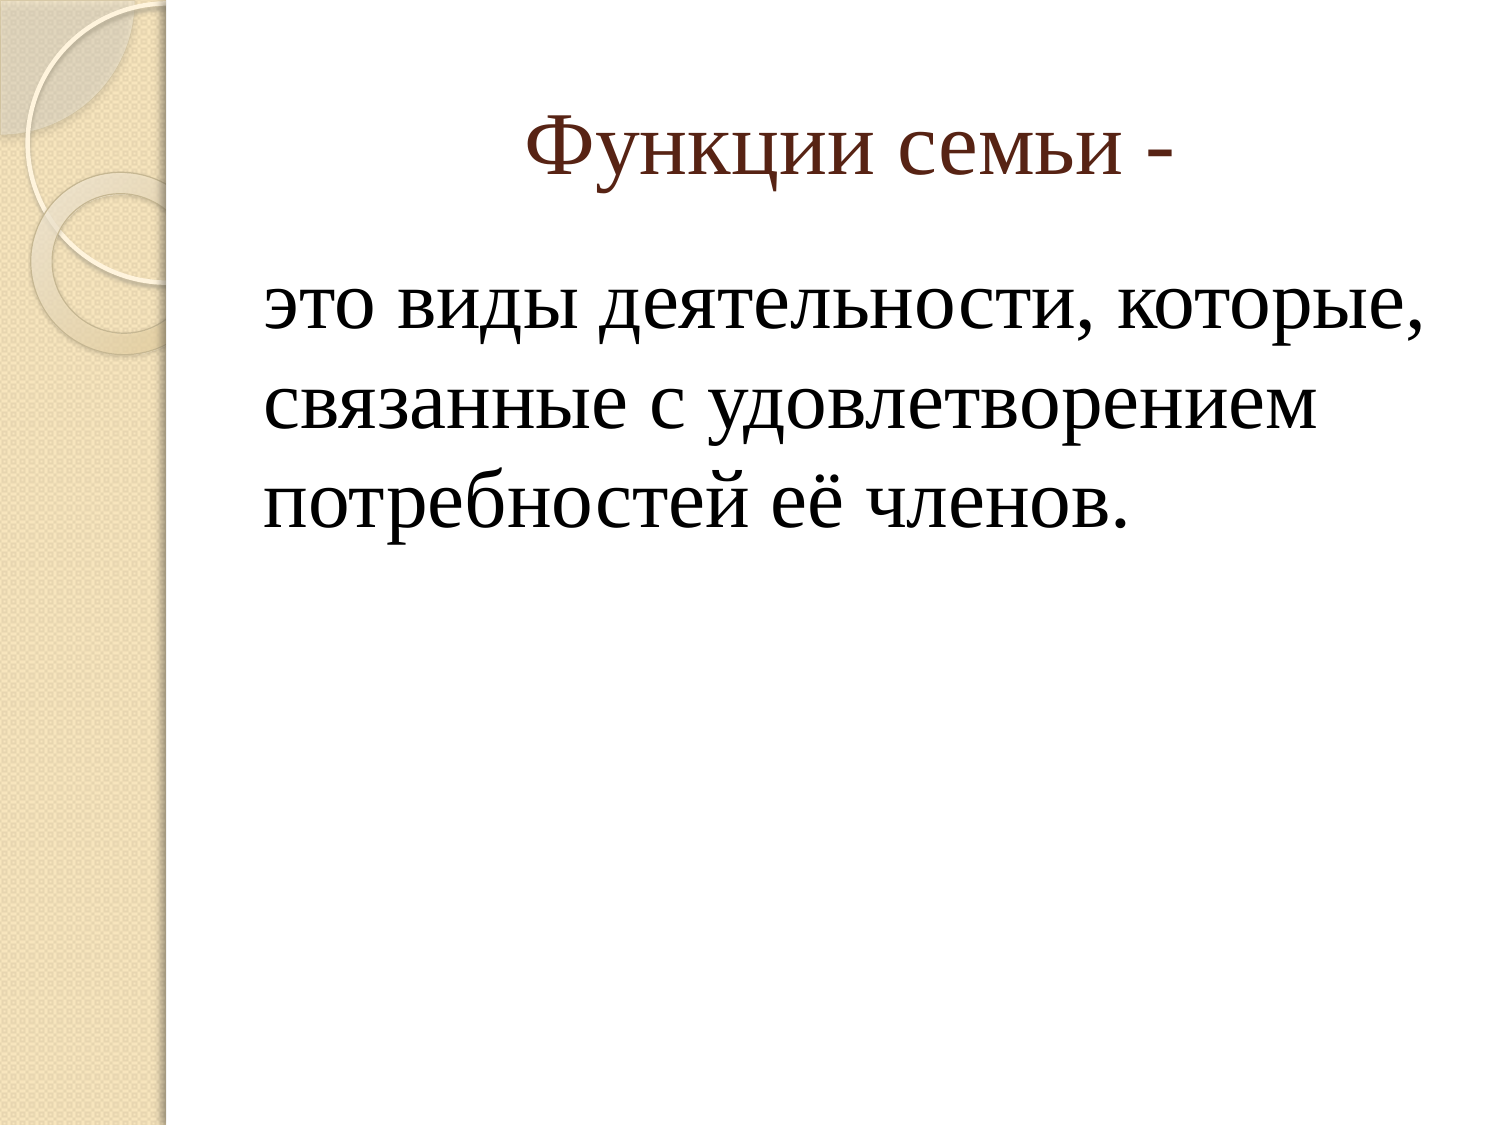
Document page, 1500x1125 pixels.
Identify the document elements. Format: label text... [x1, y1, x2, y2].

list это виды деятельности, которые, связанные с удовлетворением потребностей её членов. [235, 237, 1466, 1025]
title Функции семьи - [235, 45, 1466, 233]
